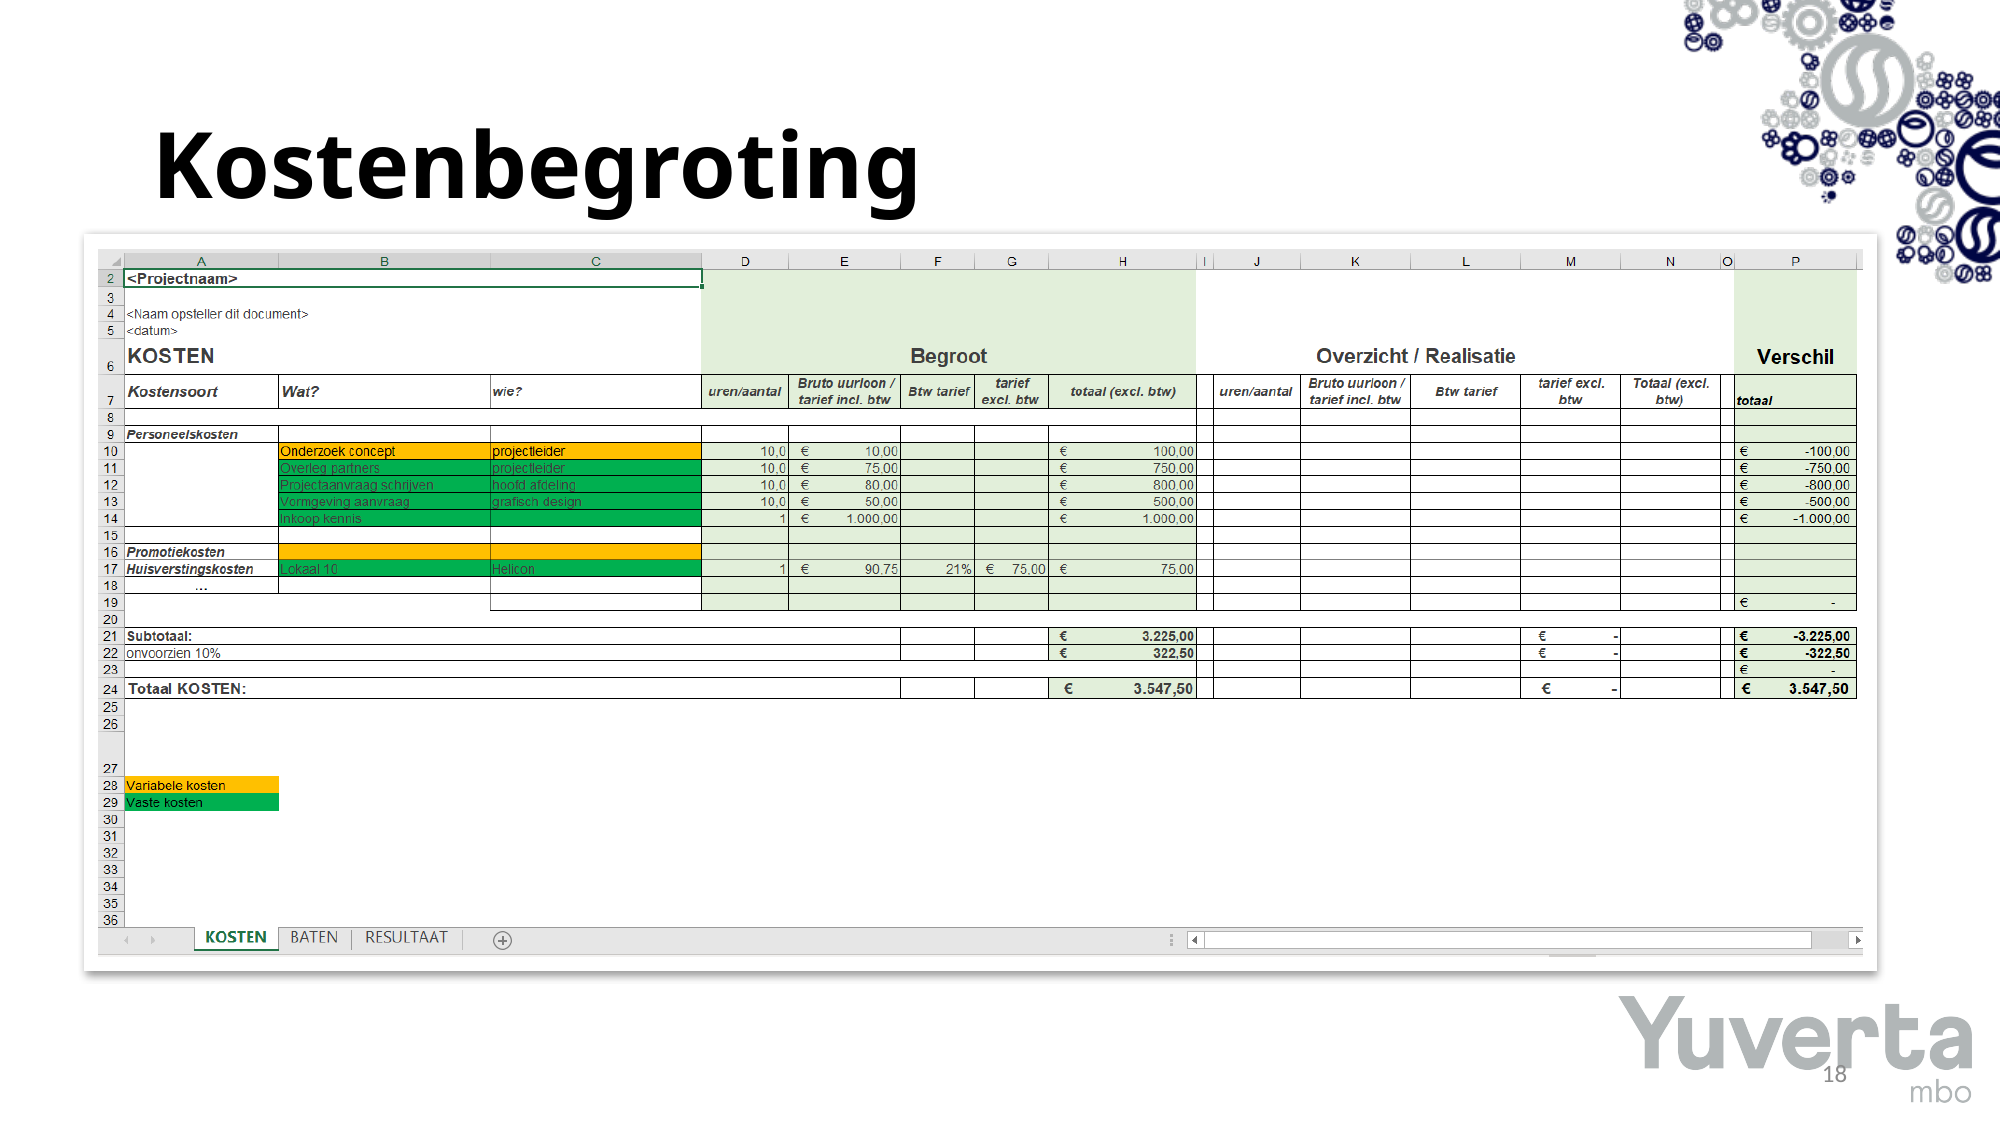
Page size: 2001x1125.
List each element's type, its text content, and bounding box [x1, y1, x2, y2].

title Kostenbegroting [137, 59, 1863, 230]
slide_number 18 [1412, 1042, 1863, 1103]
picture [0, 0, 2000, 1125]
